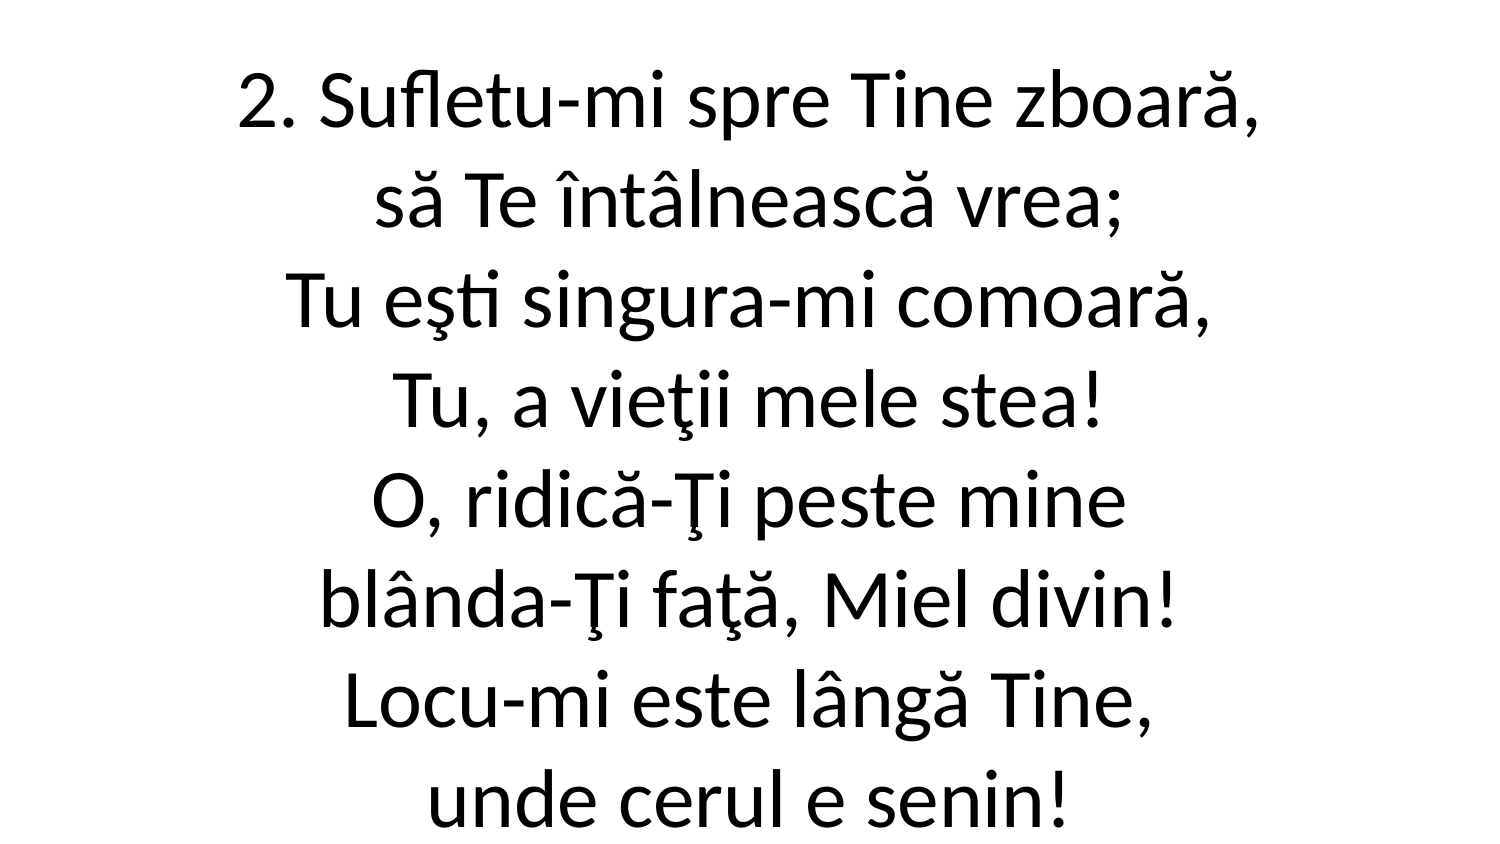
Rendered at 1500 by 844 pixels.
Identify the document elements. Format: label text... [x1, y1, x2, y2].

text_box 2. Sufletu-mi spre Tine zboară, să Te întâlnească vrea; Tu eşti singura-mi comoară, Tu, a vieţii mele stea! O, ridică-Ţi peste mine blânda-Ţi faţă, Miel divin! Locu-mi este lângă Tine, unde cerul e senin! [221, 0, 1279, 844]
